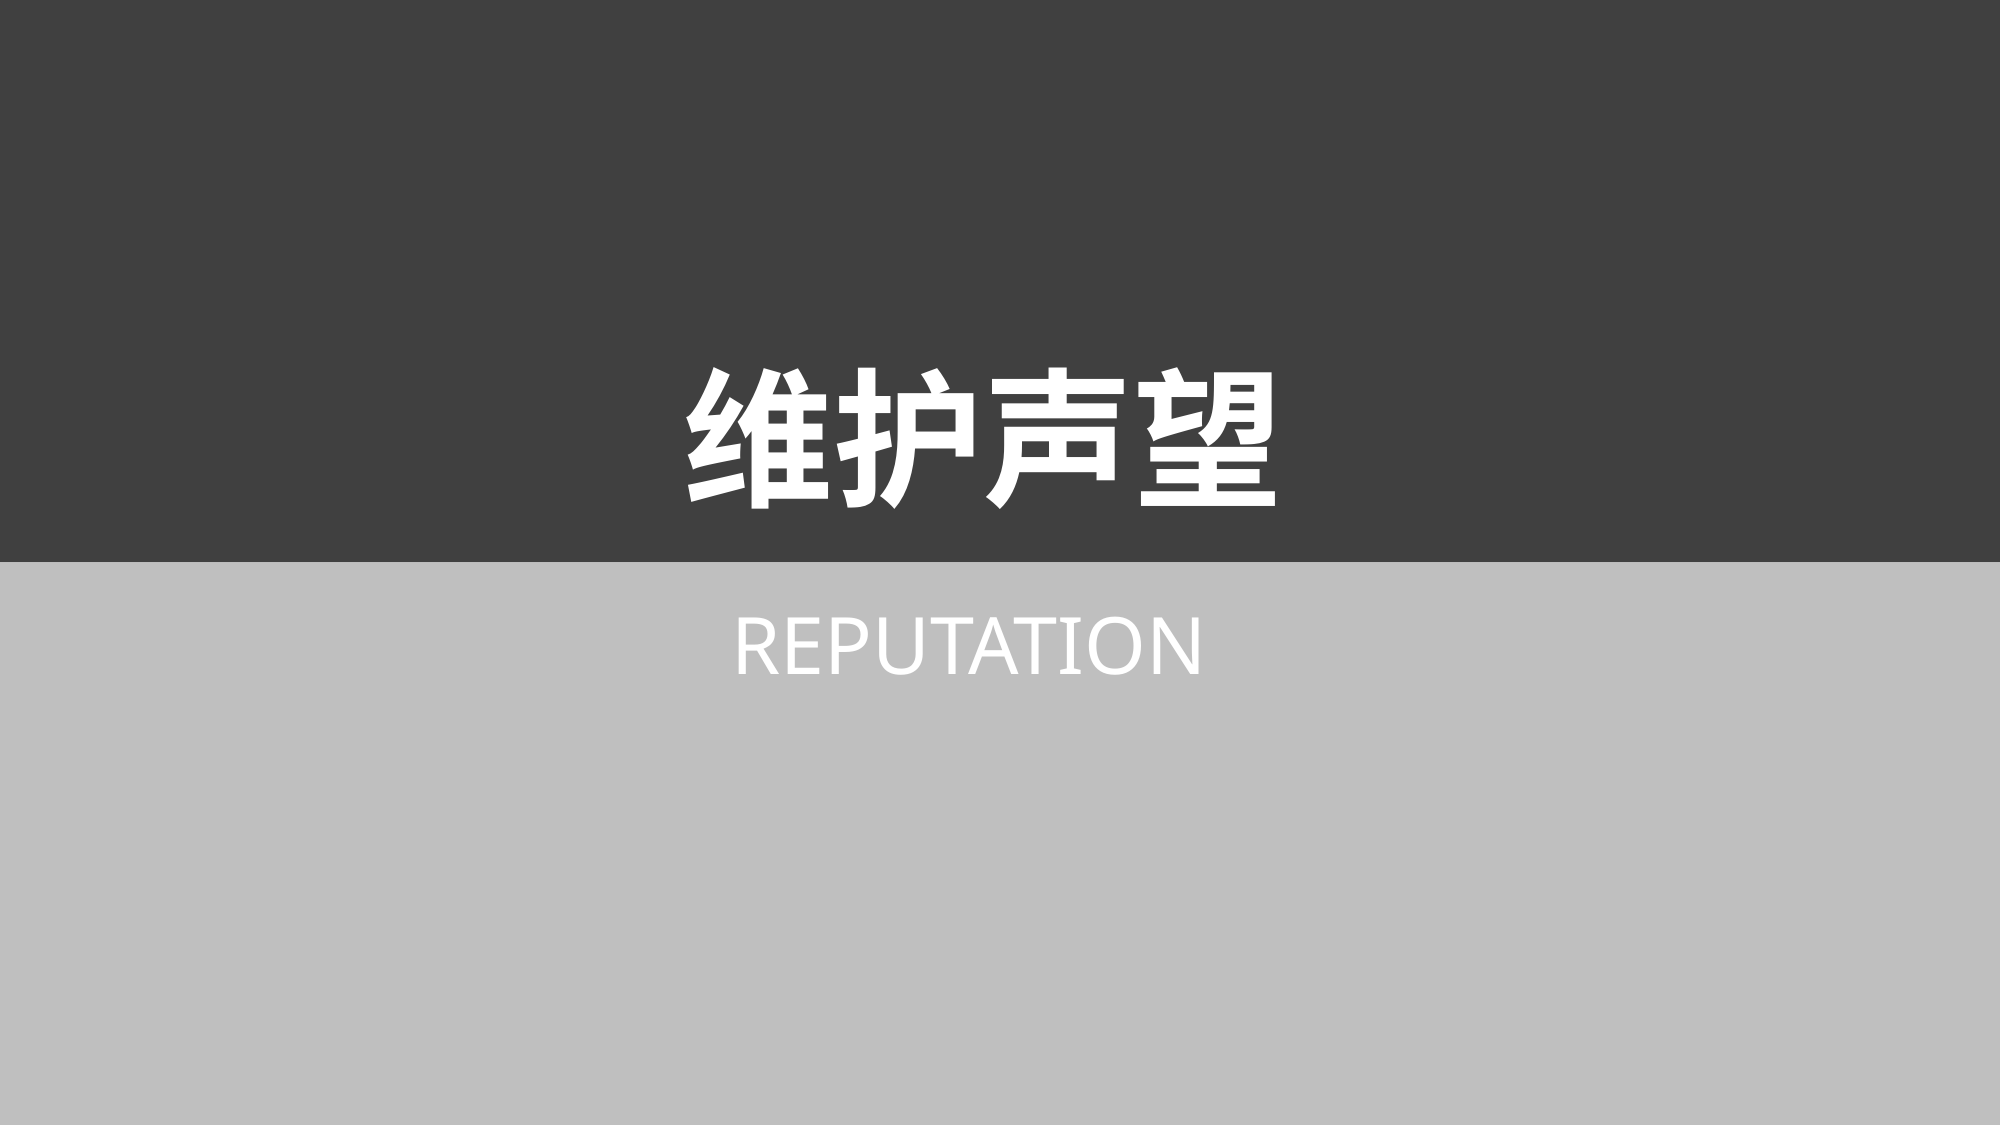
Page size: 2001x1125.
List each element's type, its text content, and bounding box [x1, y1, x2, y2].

text_box 维护声望 [669, 338, 1355, 533]
text_box REPUTATION [716, 587, 1815, 698]
text_box [0, 560, 2000, 1125]
text_box [0, 0, 2000, 560]
